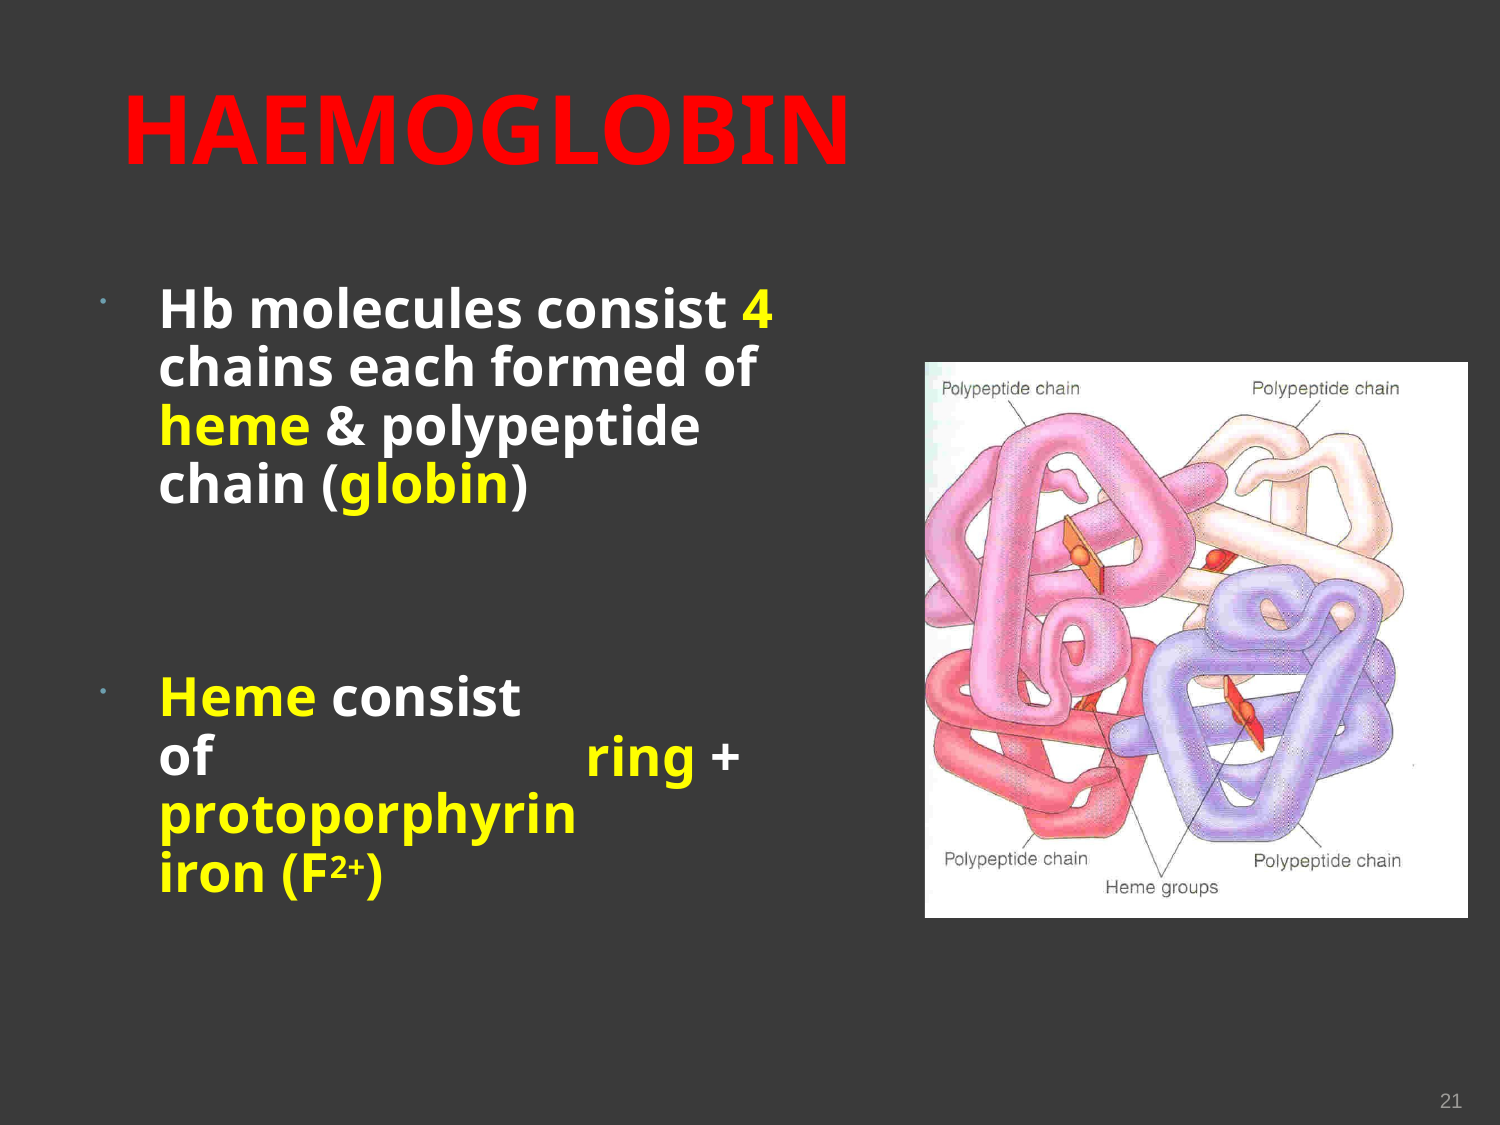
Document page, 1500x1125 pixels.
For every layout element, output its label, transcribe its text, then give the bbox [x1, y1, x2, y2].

text_box Hb molecules consist 4 chains each formed of heme & polypeptide chain (globin) [93, 280, 826, 515]
title HAEMOGLOBIN [117, 43, 1383, 257]
text_box Heme consist of protoporphyrin iron (F2+) [93, 669, 586, 904]
slide_number 20 [1435, 1089, 1467, 1125]
text_box [924, 362, 1468, 918]
text_box ring + [586, 722, 743, 788]
